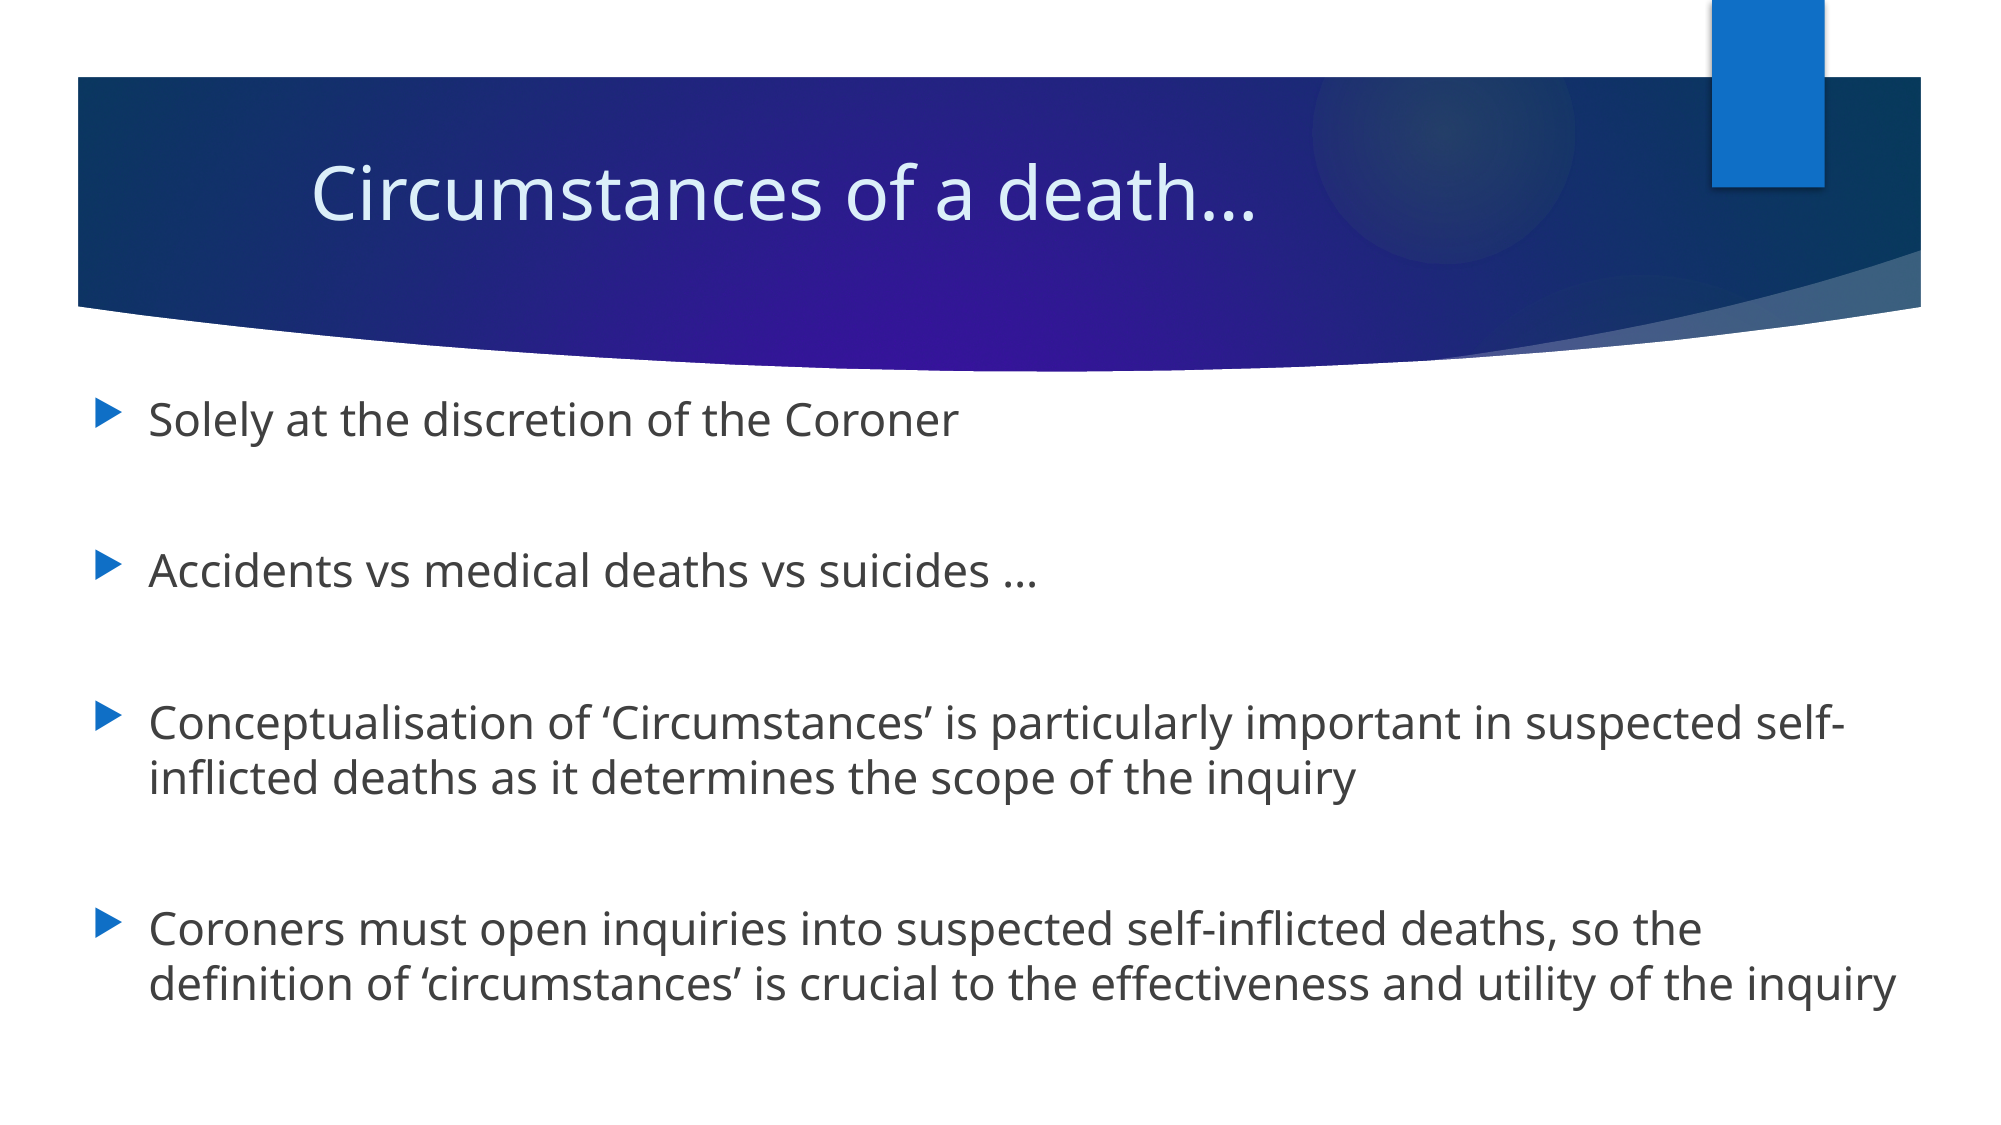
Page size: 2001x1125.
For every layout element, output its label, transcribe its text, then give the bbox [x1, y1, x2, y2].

title Circumstances of a death… [295, 104, 1814, 277]
list Solely at the discretion of the Coroner Accidents vs medical deaths vs suicides … Conceptualisation of ‘Circumstances’ is particularly important in suspected self-inflicted deaths as it determines the scope of the inquiry Coroners must open inquiries into suspected self-inflicted deaths, so the definition of ‘circumstances’ is crucial to the effectiveness and utility of the inquiry [77, 382, 1927, 1114]
